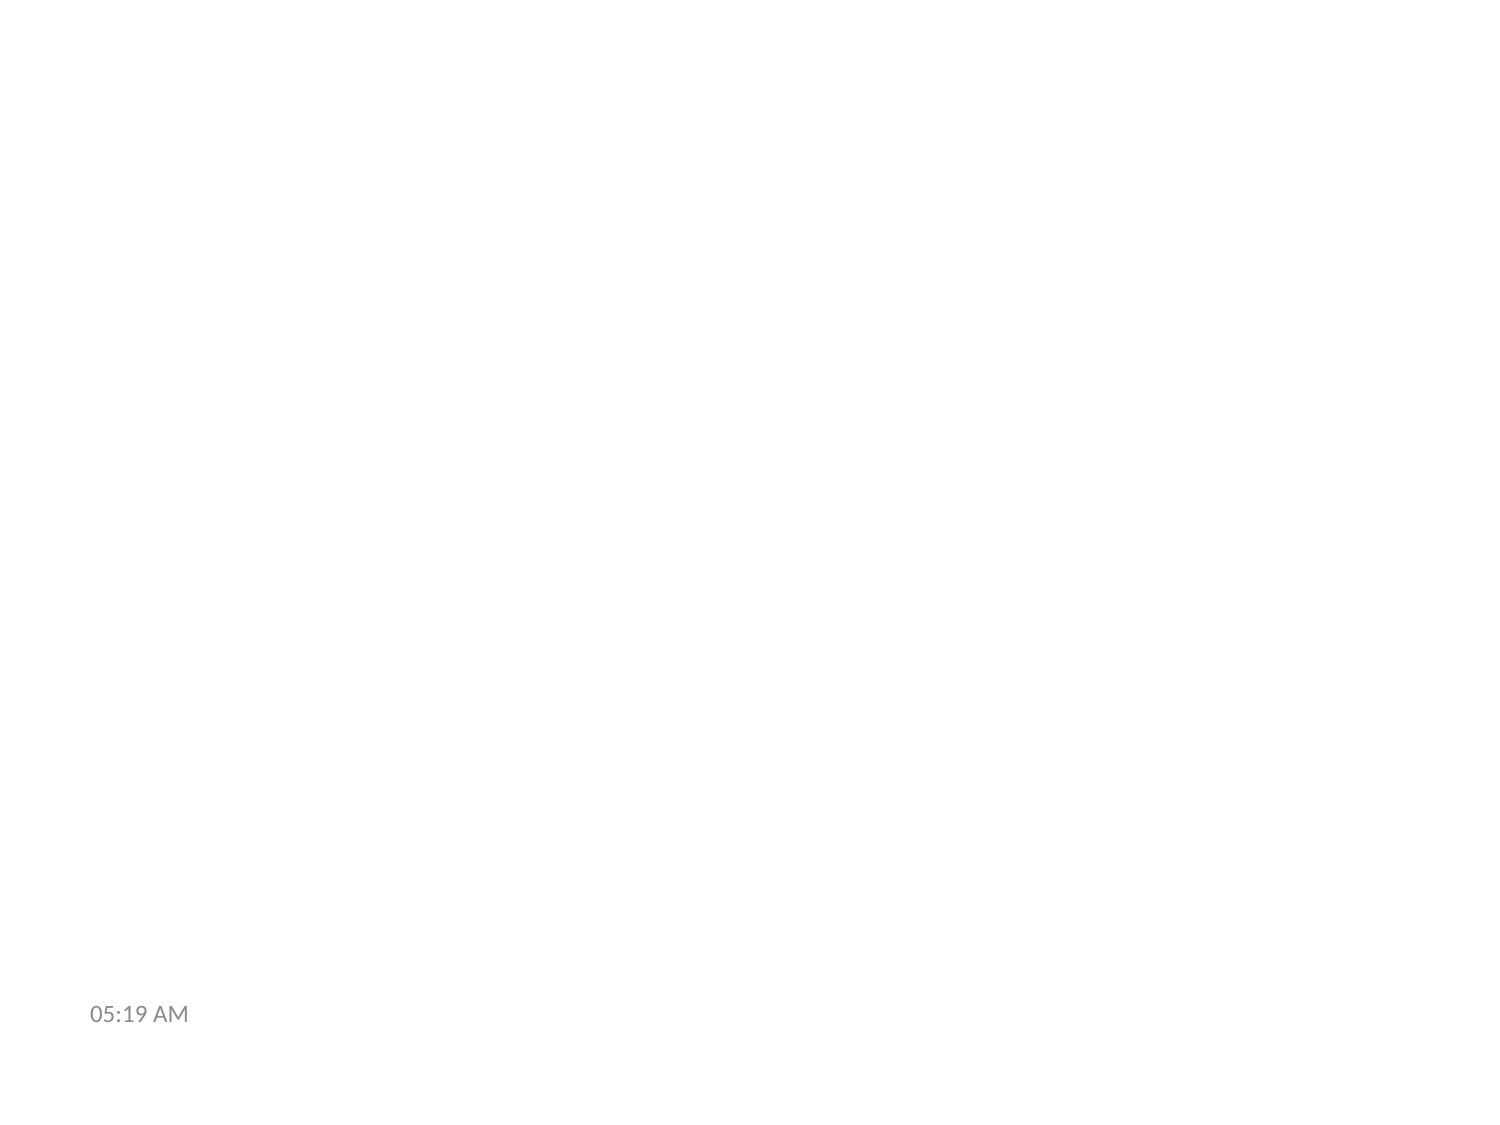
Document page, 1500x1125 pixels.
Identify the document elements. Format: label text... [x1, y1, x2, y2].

text_box 3:35 PM [75, 982, 425, 1043]
